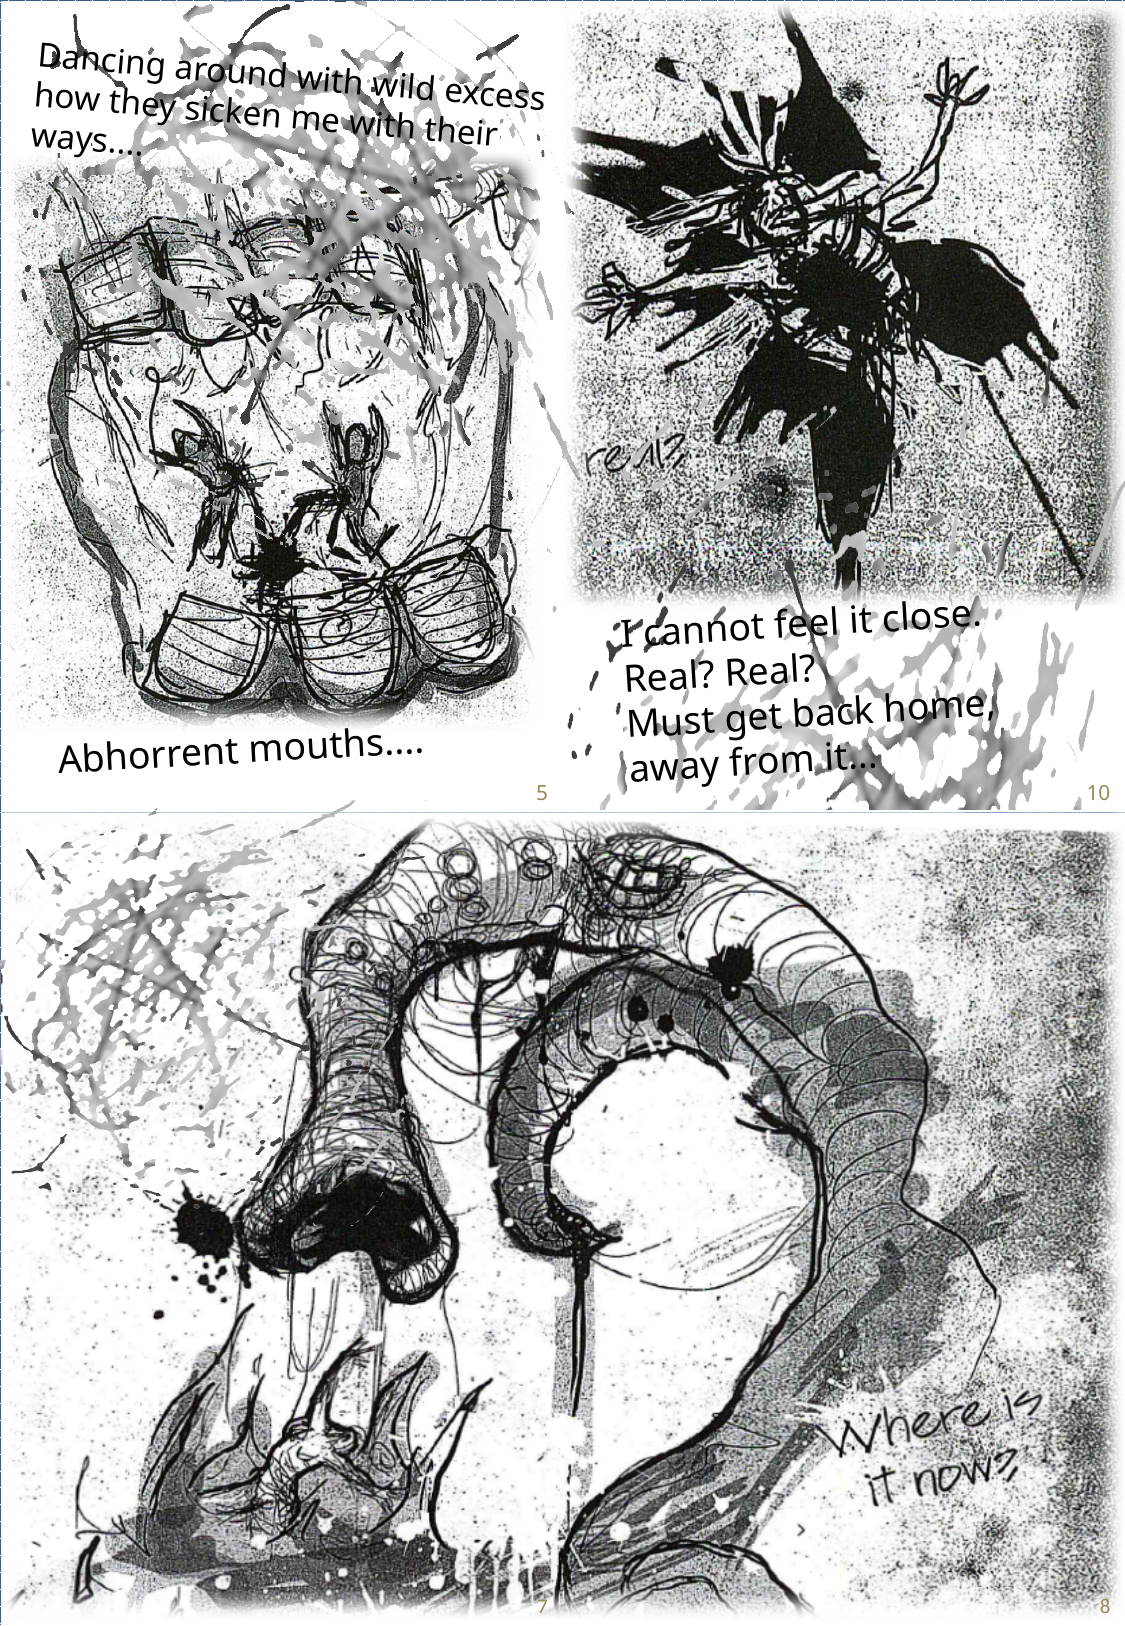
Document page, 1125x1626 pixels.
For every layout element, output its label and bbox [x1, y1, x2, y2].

picture [0, 0, 1125, 811]
text_box [0, 739, 540, 809]
picture [0, 785, 1125, 1621]
